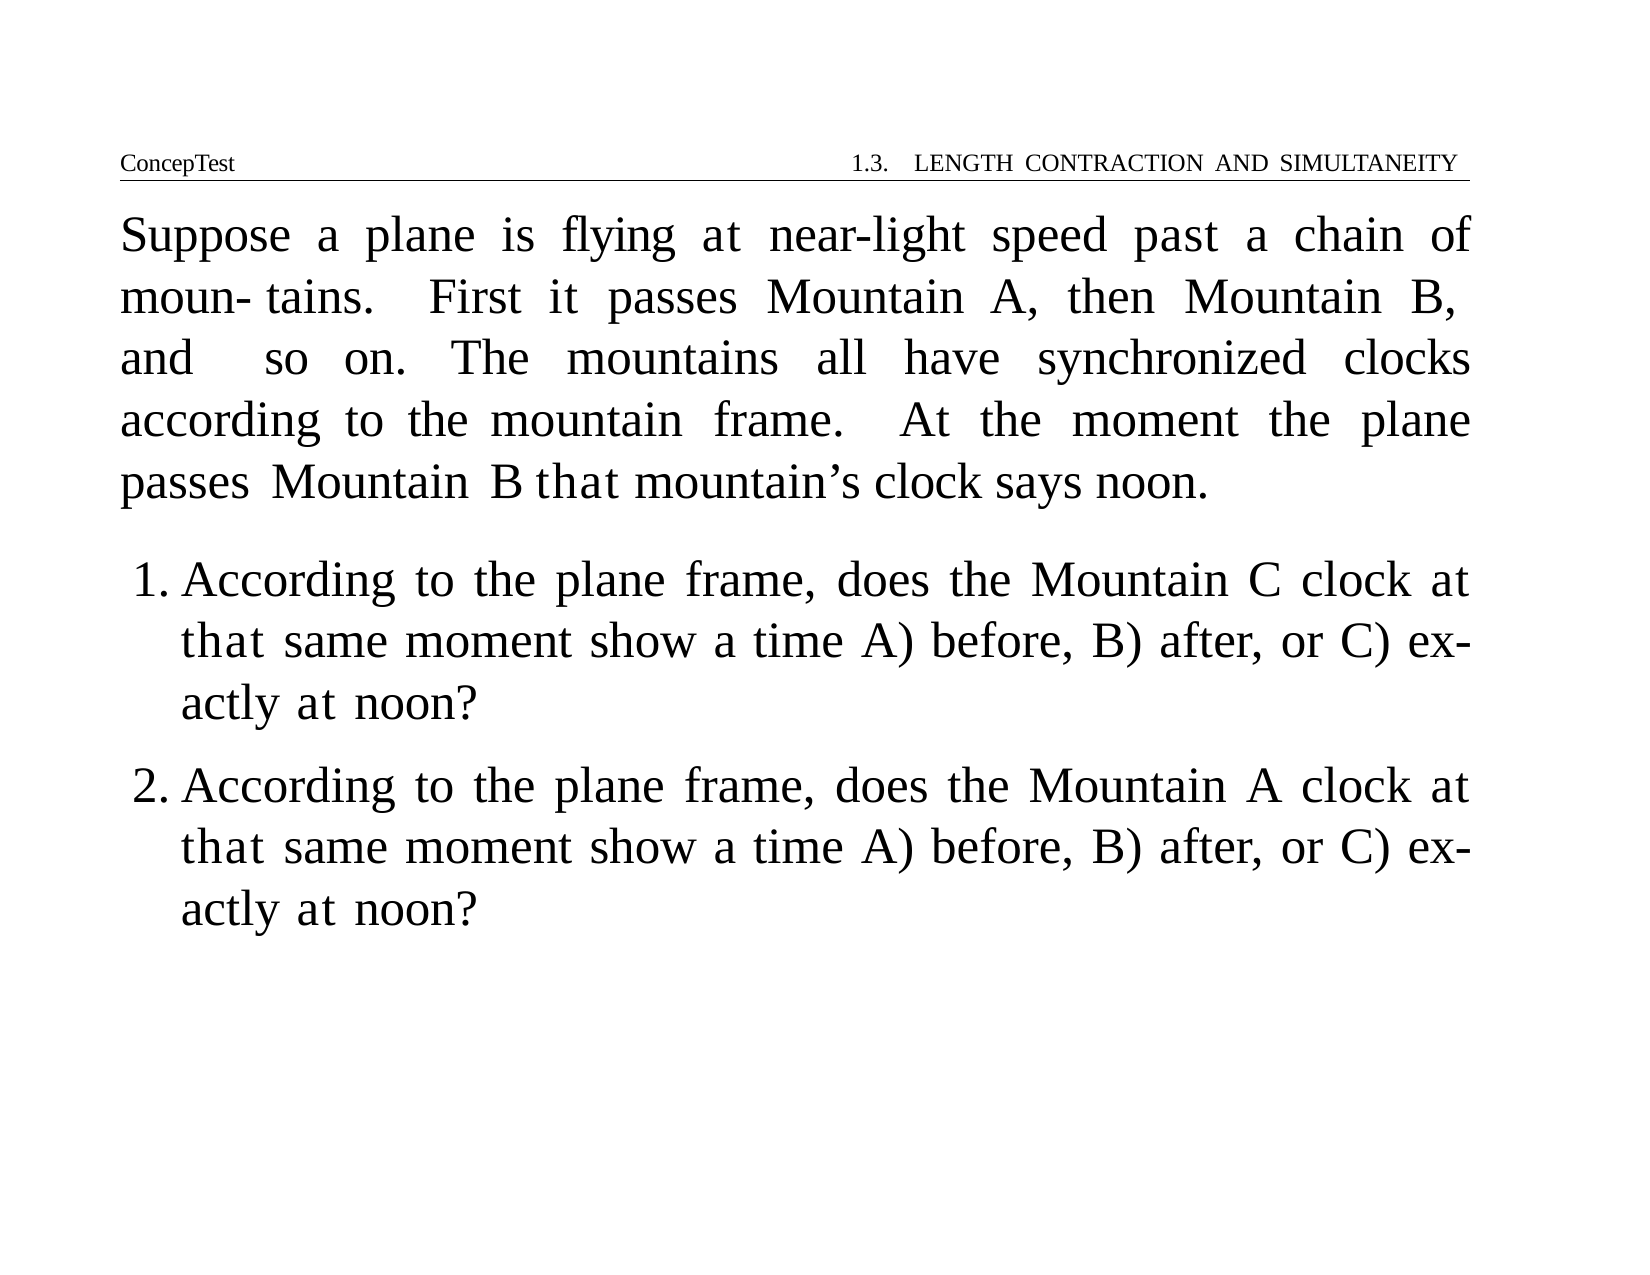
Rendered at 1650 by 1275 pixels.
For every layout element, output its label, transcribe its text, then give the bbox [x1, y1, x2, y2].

text_box According to the plane frame, does the Mountain C clock at that same moment show a time A) before, B) after, or C) ex- actly at noon? According to the plane frame, does the Mountain A clock at that same moment show a time A) before, B) after, or C) ex- actly at noon? [130, 542, 1473, 936]
text_box ConcepTest 1.3. LENGTH CONTRACTION AND SIMULTANEITY [117, 144, 1473, 176]
list Suppose a plane is flying at near-light speed past a chain of moun- tains. First it passes Mountain A, then Mountain B, and so on. The mountains all have synchronized clocks according to the mountain frame. At the moment the plane passes Mountain B that mountain’s clock says noon. [117, 198, 1473, 925]
